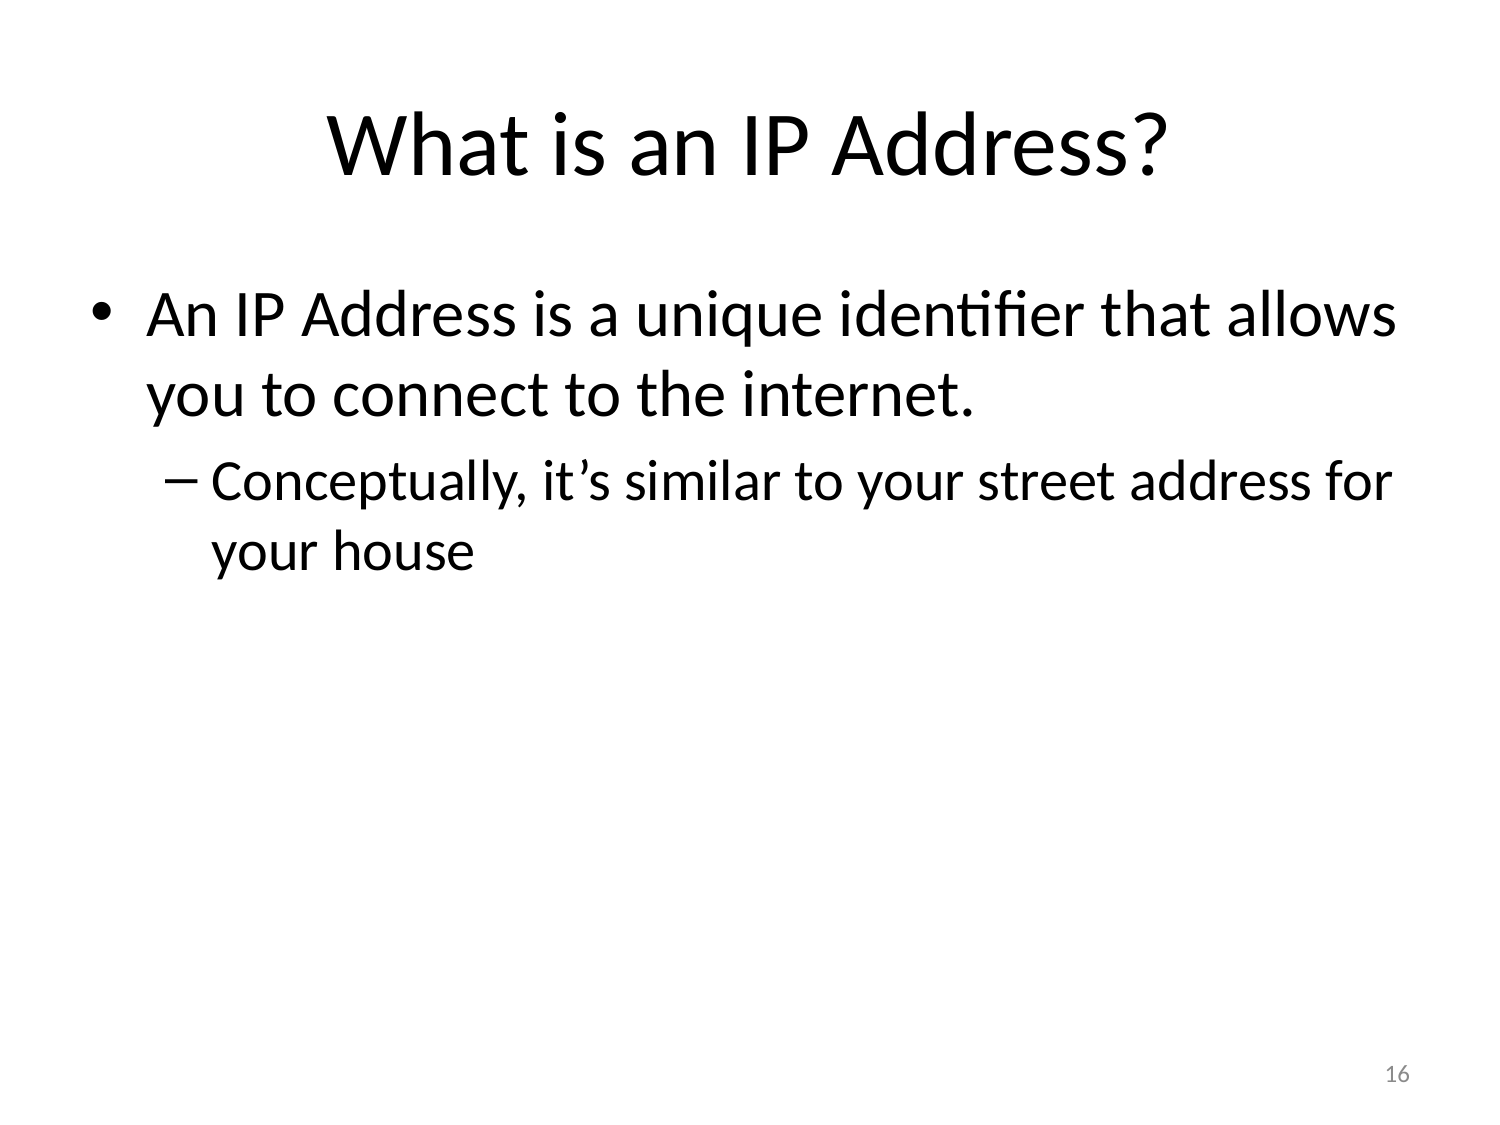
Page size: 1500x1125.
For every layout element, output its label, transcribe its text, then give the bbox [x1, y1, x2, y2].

list An IP Address is a unique identifier that allows you to connect to the internet. Conceptually, it’s similar to your street address for your house [75, 262, 1425, 1005]
title What is an IP Address? [75, 45, 1425, 233]
slide_number 16 [1074, 1042, 1425, 1103]
